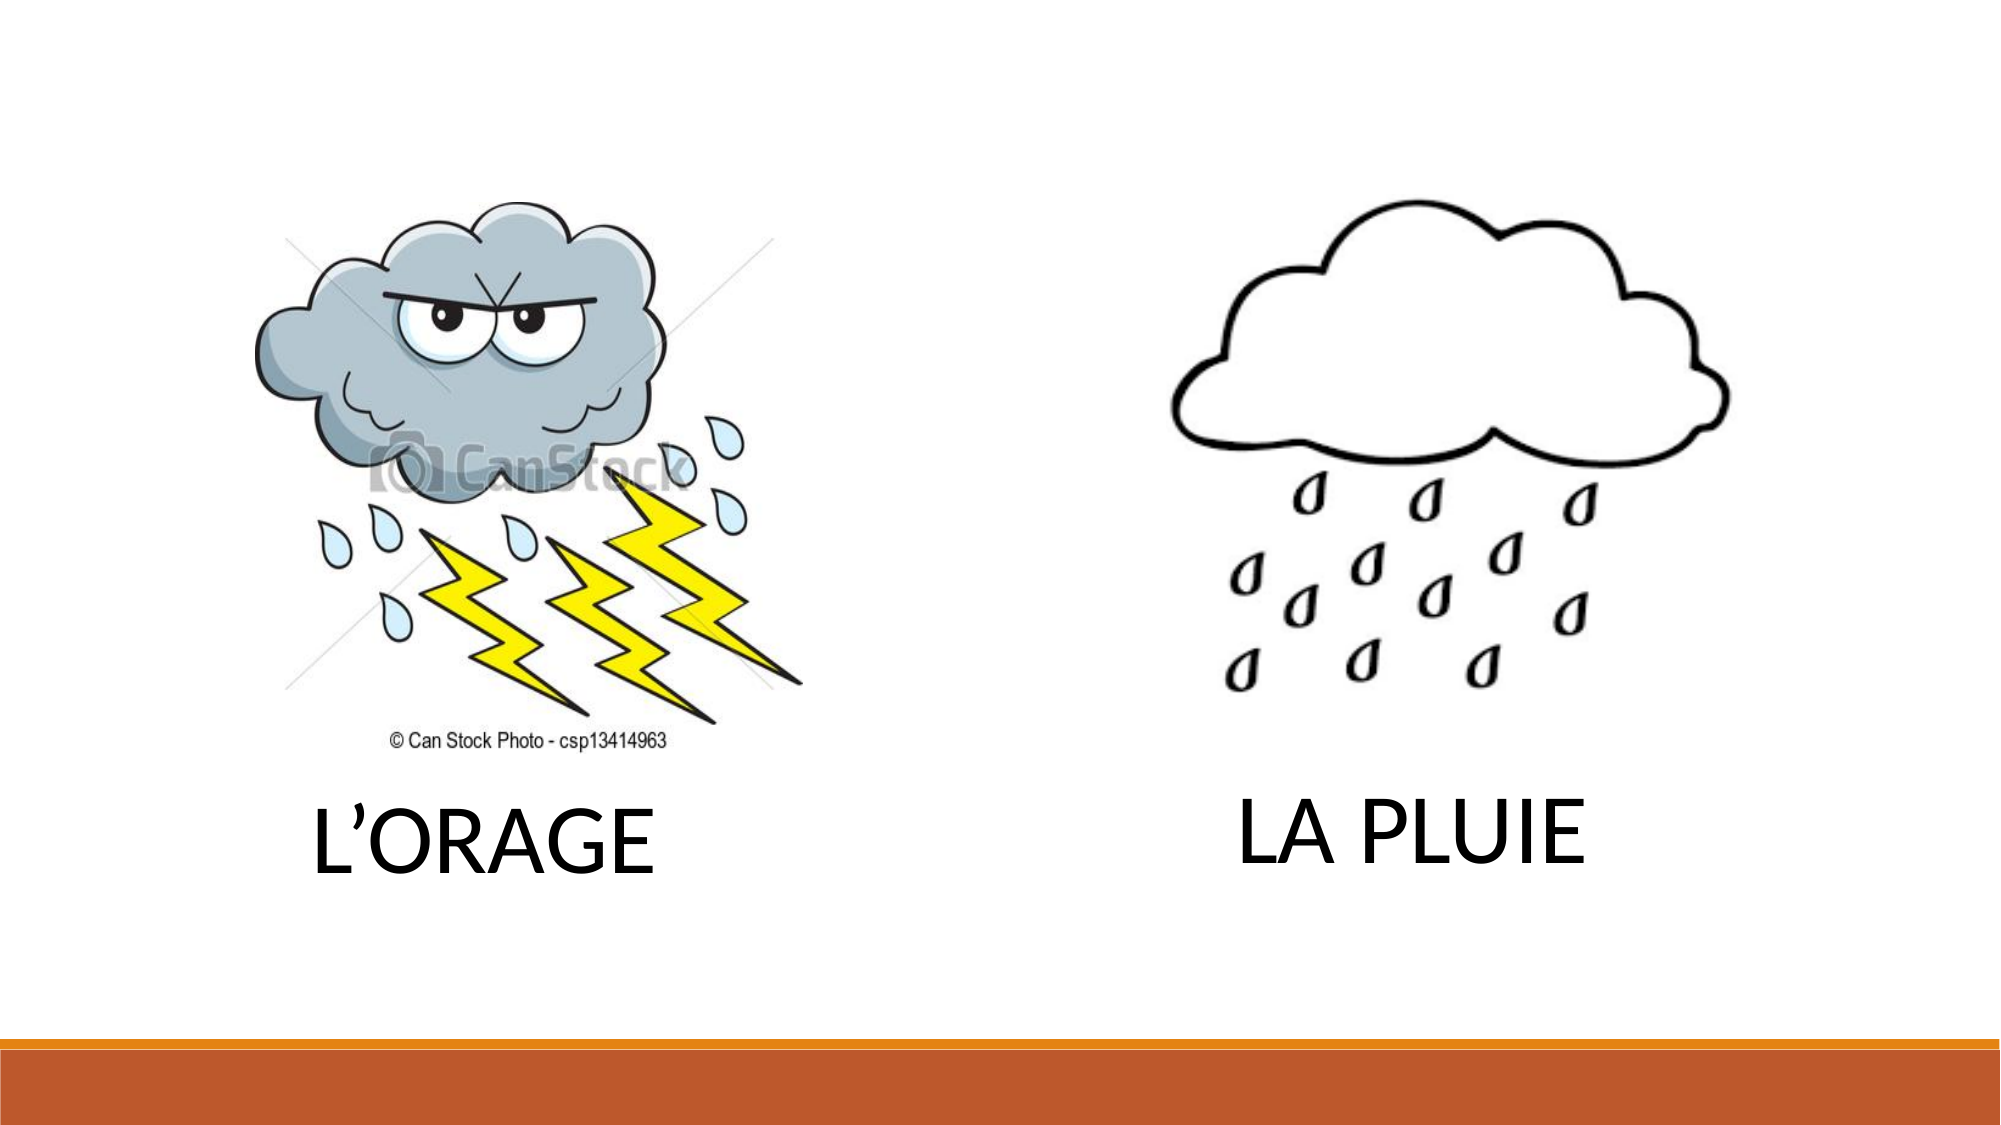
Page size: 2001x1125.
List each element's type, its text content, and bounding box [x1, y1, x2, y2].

text_box L’ORAGE [296, 766, 672, 901]
text_box LA PLUIE [1221, 756, 1604, 892]
picture [1165, 194, 1741, 698]
picture [255, 201, 804, 755]
